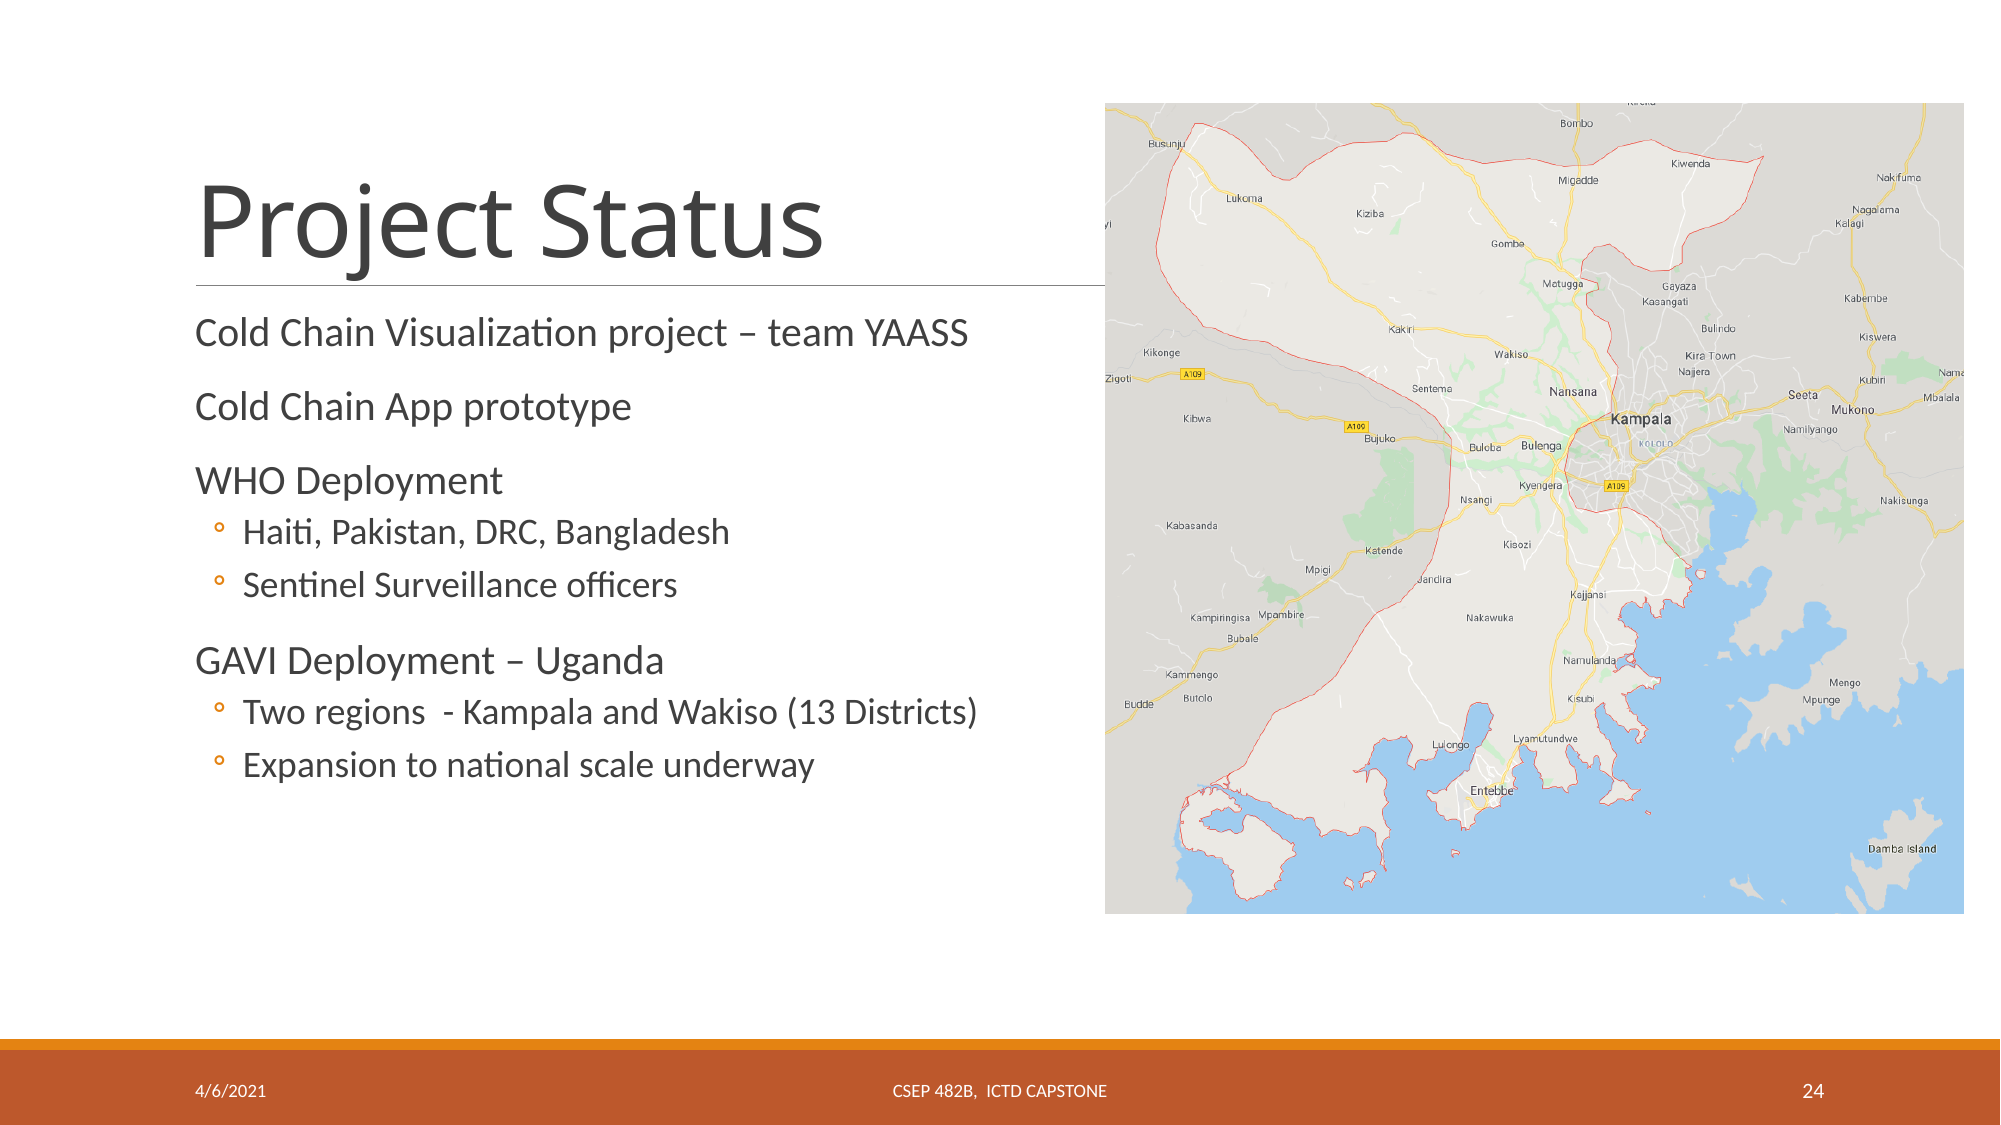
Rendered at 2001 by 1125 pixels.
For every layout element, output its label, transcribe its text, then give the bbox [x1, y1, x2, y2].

title Project Status [180, 47, 1830, 285]
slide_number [180, 1059, 586, 1120]
footer CSEP 482B, ICTD Capstone [604, 1059, 1396, 1120]
picture [1104, 103, 1964, 914]
slide_number 24 [1624, 1059, 1840, 1120]
list Cold Chain Visualization project – team YAASS Cold Chain App prototype WHO Deployment Haiti, Pakistan, DRC, Bangladesh Sentinel Surveillance officers GAVI Deployment – Uganda Two regions - Kampala and Wakiso (13 Districts) Expansion to national scale underway [180, 302, 1830, 963]
